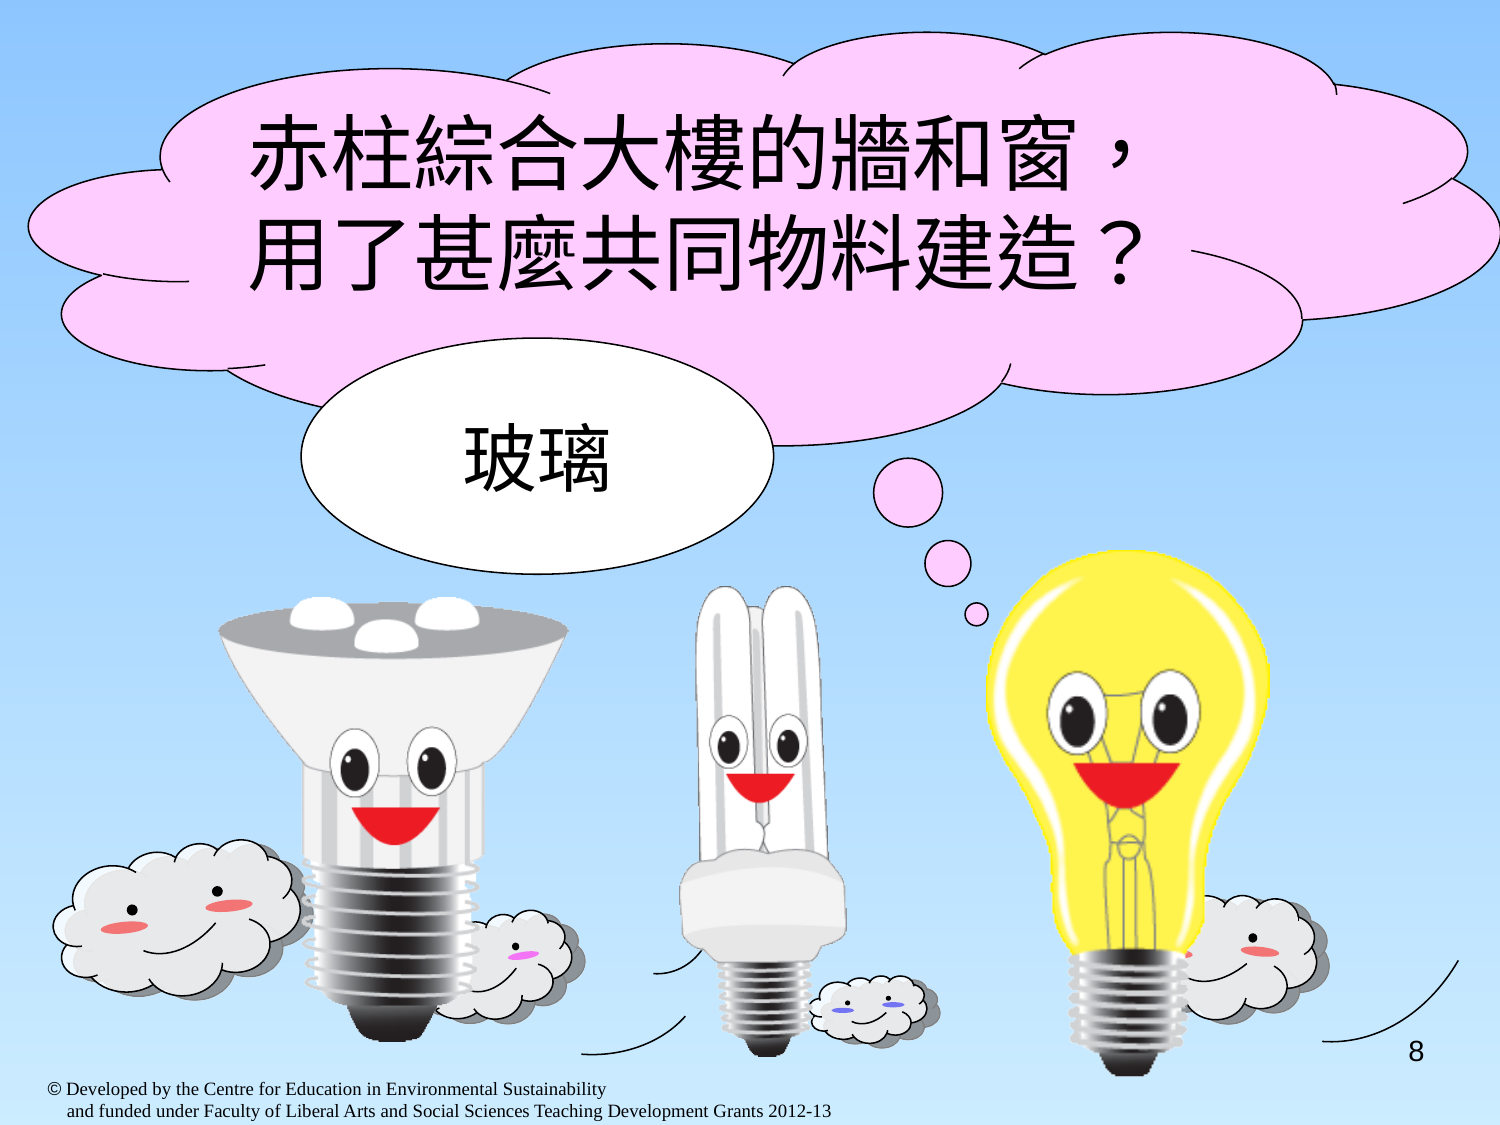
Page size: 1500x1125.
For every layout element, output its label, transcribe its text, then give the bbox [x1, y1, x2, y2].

text_box 赤柱綜合大樓的牆和窗，用了甚麼共同物料建造？ [924, 540, 971, 587]
text_box 赤柱綜合大樓的牆和窗，用了甚麼共同物料建造？ [873, 458, 943, 528]
text_box 玻璃 [301, 338, 774, 575]
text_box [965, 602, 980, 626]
picture [218, 597, 569, 1042]
slide_number 8 [1143, 1024, 1440, 1103]
picture [985, 550, 1270, 1079]
text_box 赤柱綜合大樓的牆和窗，用了甚麼共同物料建造？ [28, 32, 1500, 446]
picture [678, 585, 847, 1057]
text_box © Developed by the Centre for Education in Environmental Sustainability and funded under Faculty of Liberal Arts and Social Sciences Teaching Development Grants 2012-13 [33, 1069, 852, 1125]
